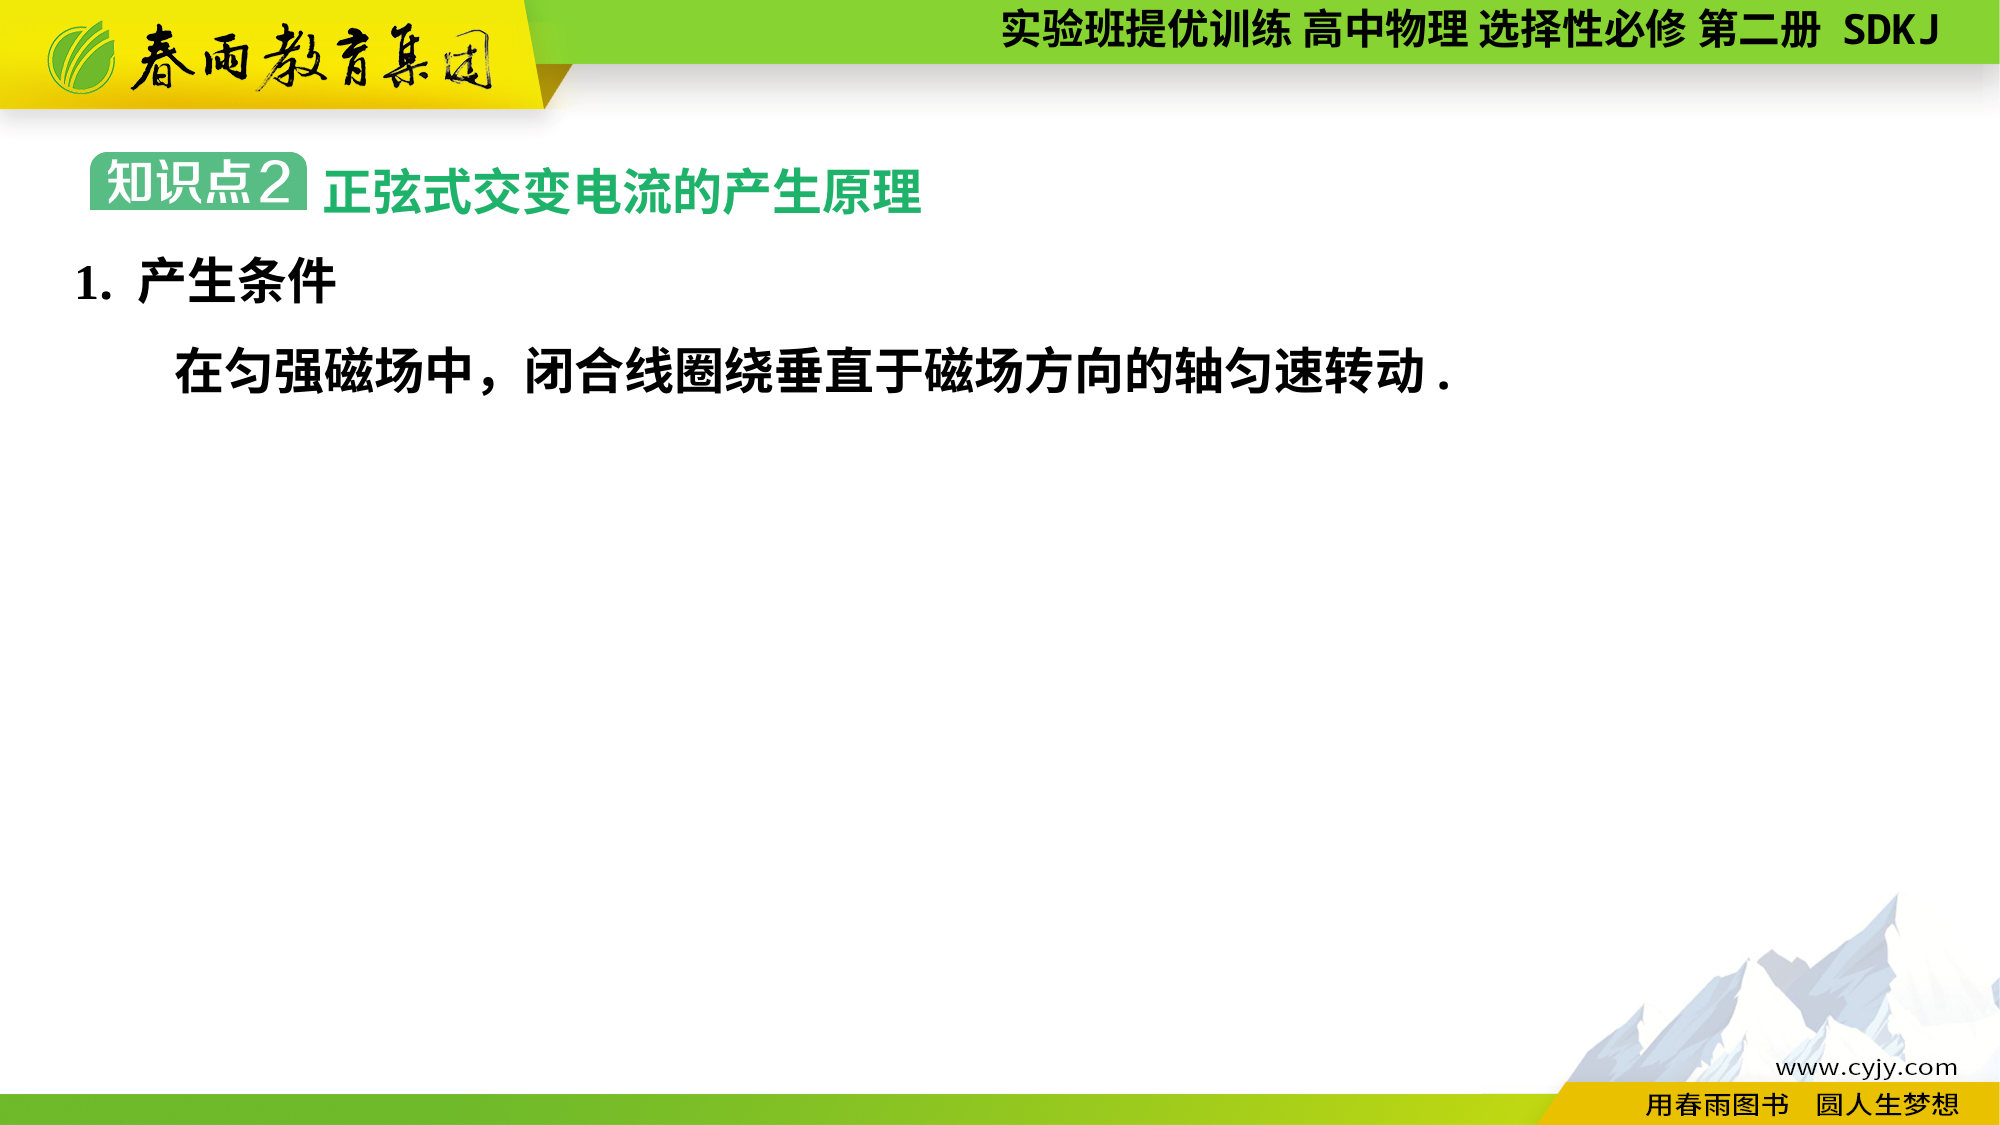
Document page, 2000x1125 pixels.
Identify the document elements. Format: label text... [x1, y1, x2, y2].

list 正弦式交变电流的产生原理 1. 产生条件 在匀强磁场中，闭合线圈绕垂直于磁场方向的轴匀速转动. [59, 122, 1944, 411]
picture [0, 0, 2000, 1125]
